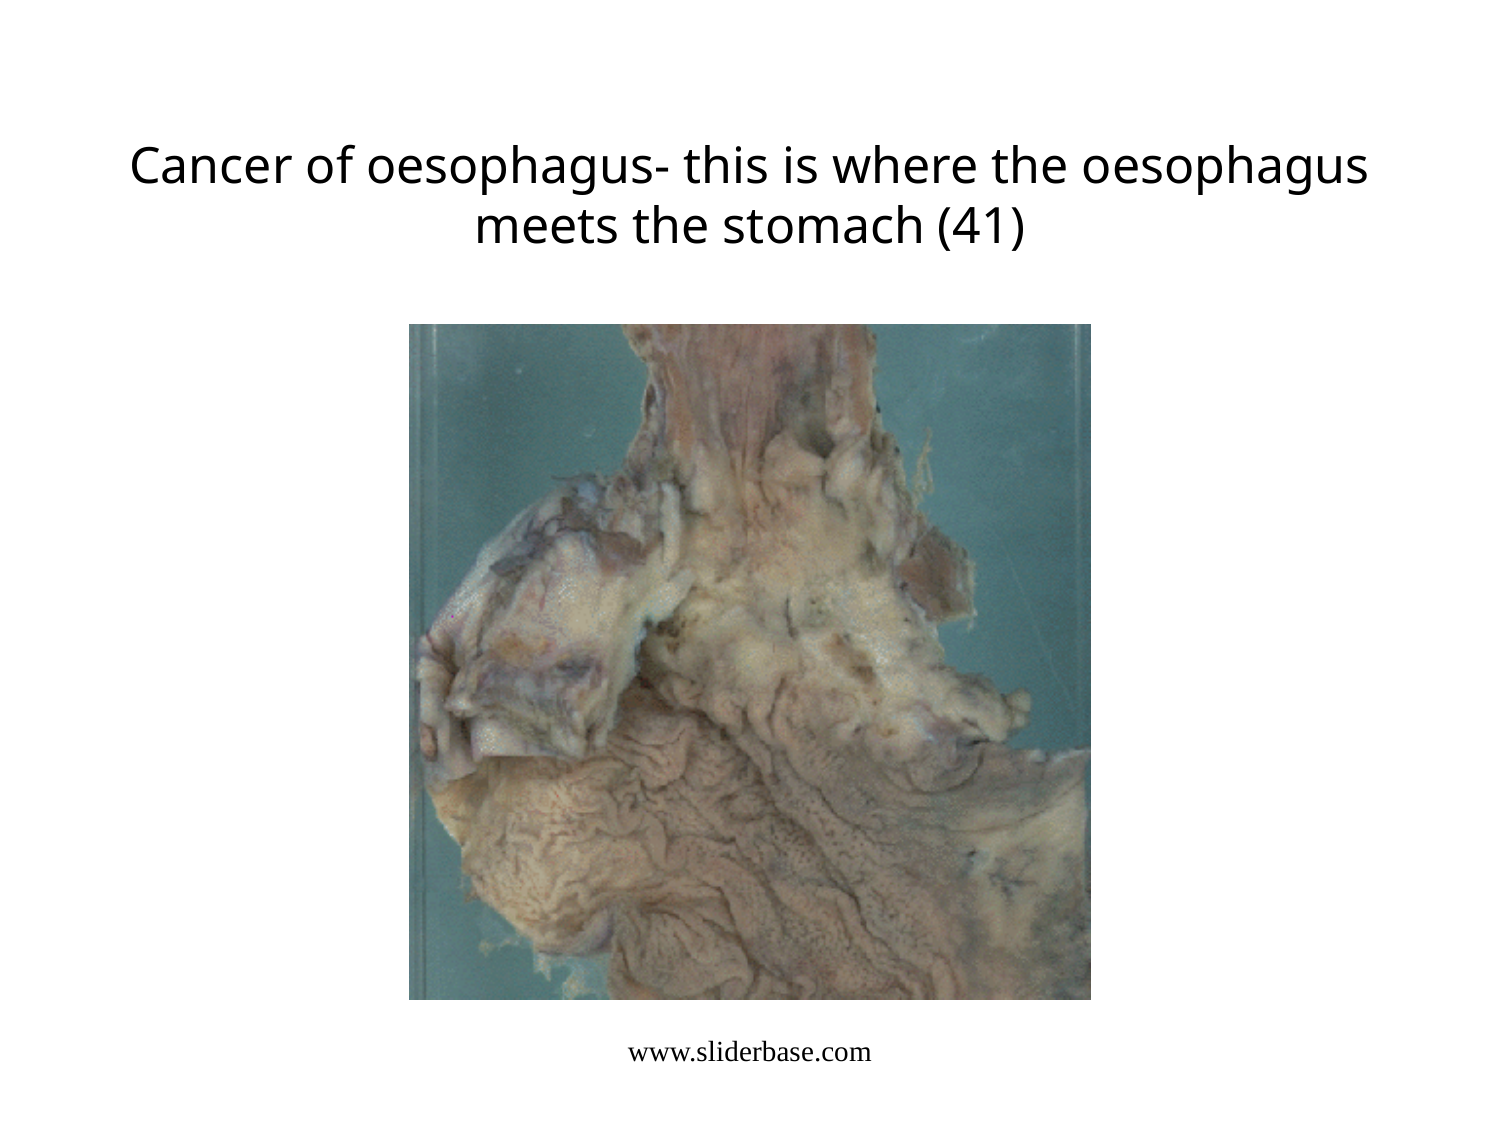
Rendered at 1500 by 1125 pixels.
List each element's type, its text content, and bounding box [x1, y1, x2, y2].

footer www.sliderbase.com [512, 1025, 988, 1100]
title Cancer of oesophagus- this is where the oesophagus meets the stomach (41) [112, 99, 1388, 288]
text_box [409, 324, 1091, 1001]
